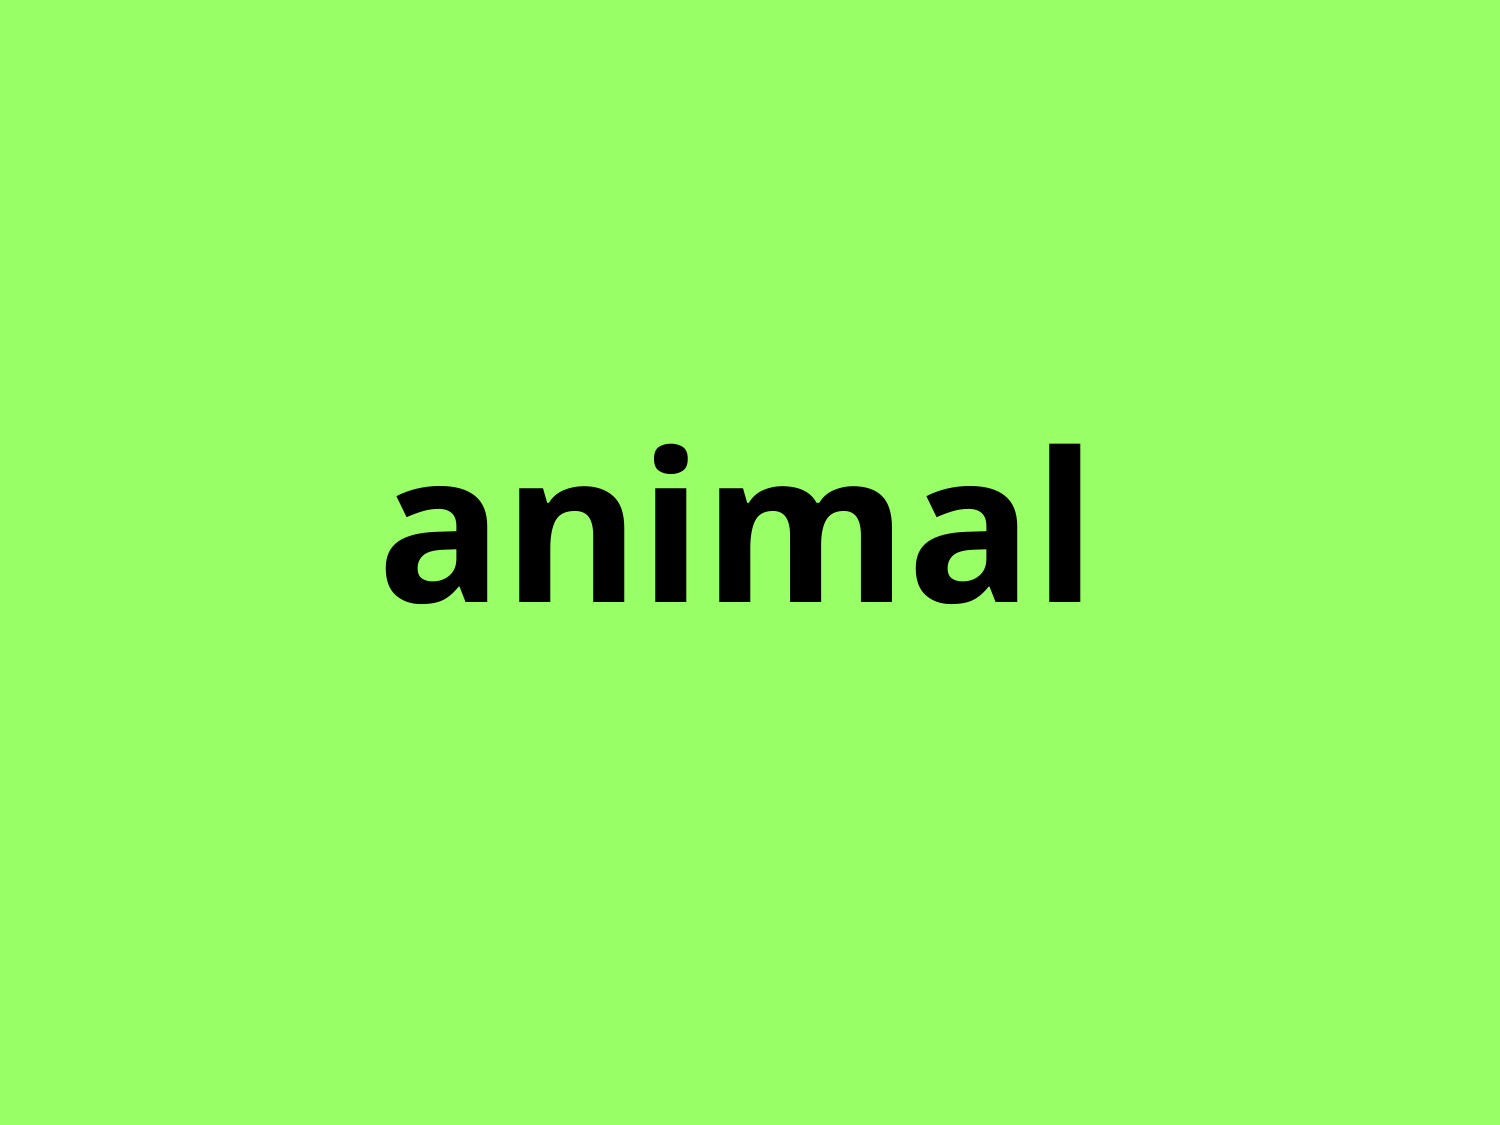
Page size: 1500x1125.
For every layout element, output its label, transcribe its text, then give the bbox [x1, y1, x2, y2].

title animal [99, 424, 1376, 613]
